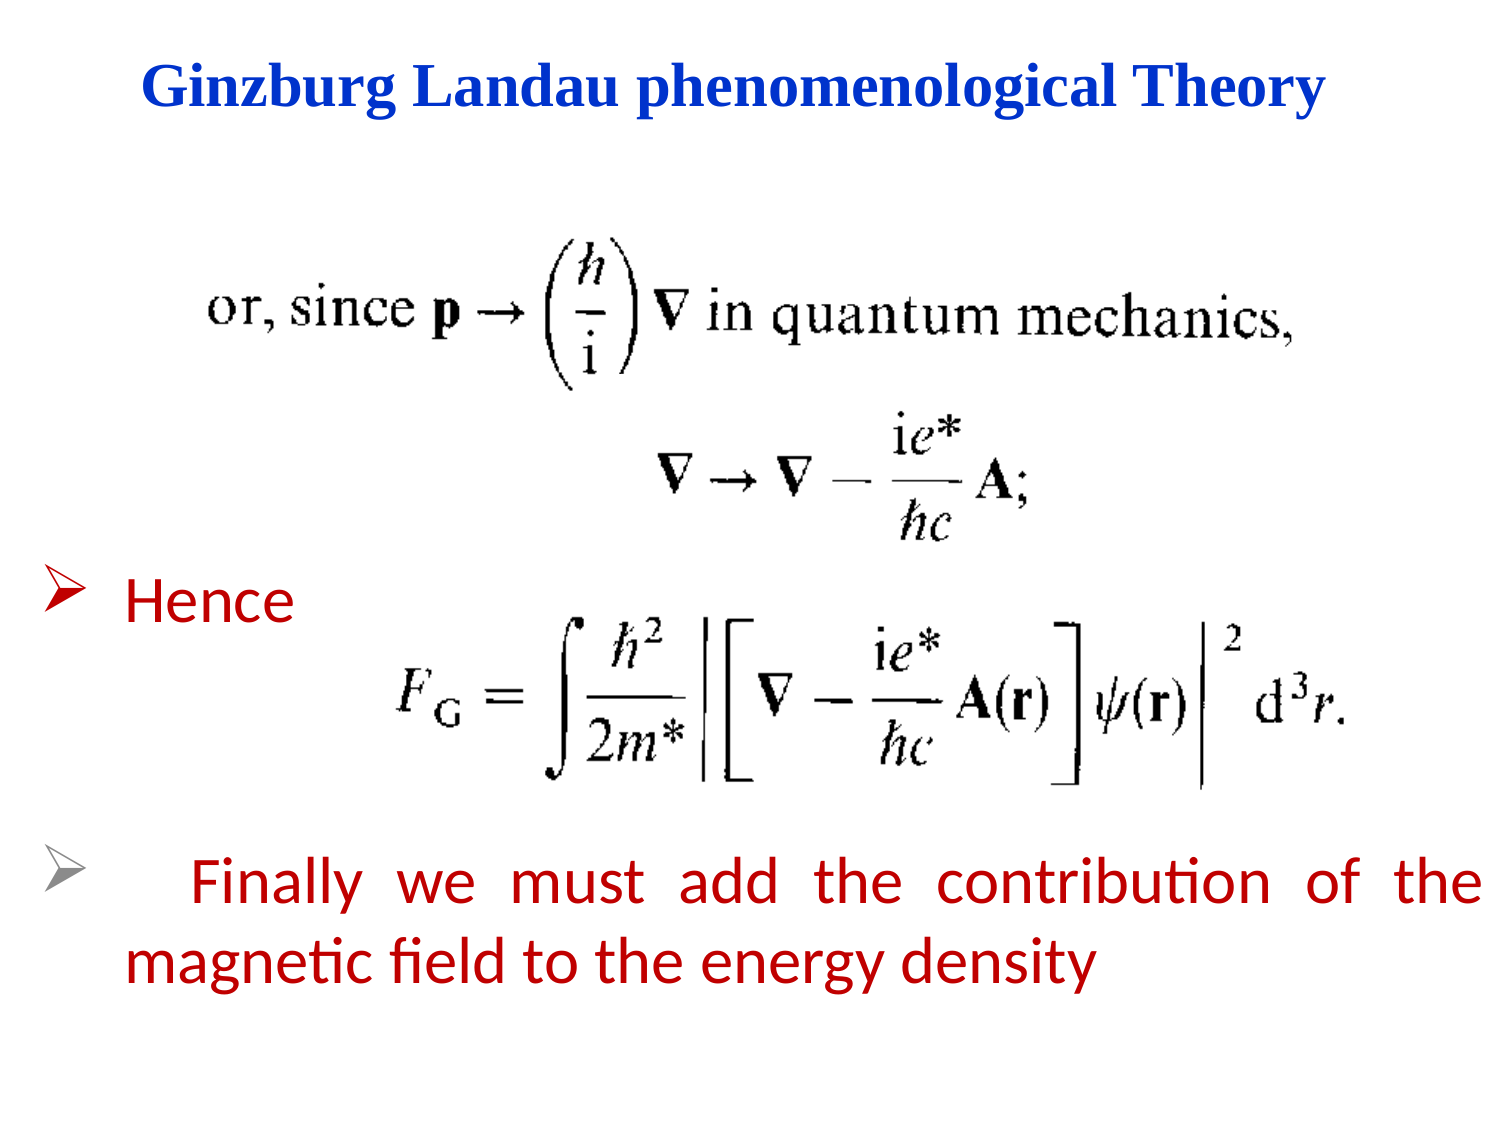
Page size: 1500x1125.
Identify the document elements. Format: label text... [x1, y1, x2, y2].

title Ginzburg Landau phenomenological Theory [125, 0, 1400, 163]
picture [162, 212, 1293, 583]
picture [337, 587, 1376, 838]
subtitle Hence Finally we must add the contribution of the magnetic field to the energy density [24, 174, 1500, 1125]
